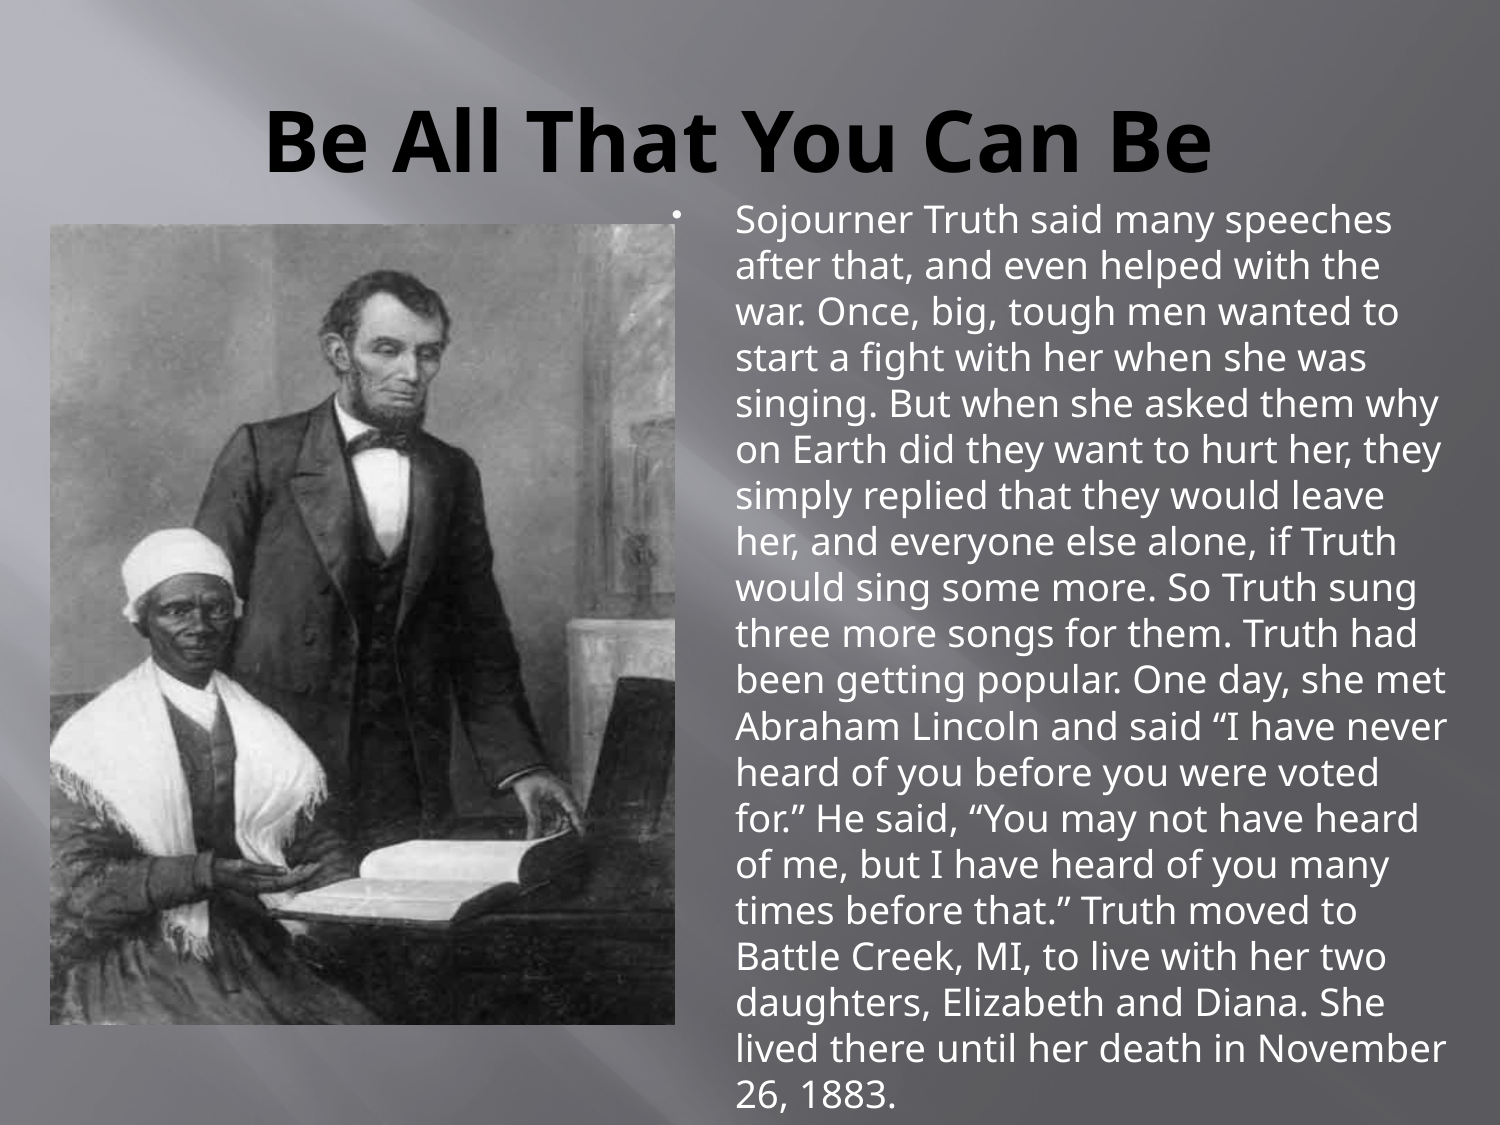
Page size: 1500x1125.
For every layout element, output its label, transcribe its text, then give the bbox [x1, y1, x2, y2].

list Sojourner Truth said many speeches after that, and even helped with the war. Once, big, tough men wanted to start a fight with her when she was singing. But when she asked them why on Earth did they want to hurt her, they simply replied that they would leave her, and everyone else alone, if Truth would sing some more. So Truth sung three more songs for them. Truth had been getting popular. One day, she met Abraham Lincoln and said “I have never heard of you before you were voted for.” He said, “You may not have heard of me, but I have heard of you many times before that.” Truth moved to Battle Creek, MI, to live with her two daughters, Elizabeth and Diana. She lived there until her death in November 26, 1883. [637, 187, 1475, 1125]
title Be All That You Can Be [75, 45, 1425, 224]
picture [49, 224, 676, 1026]
